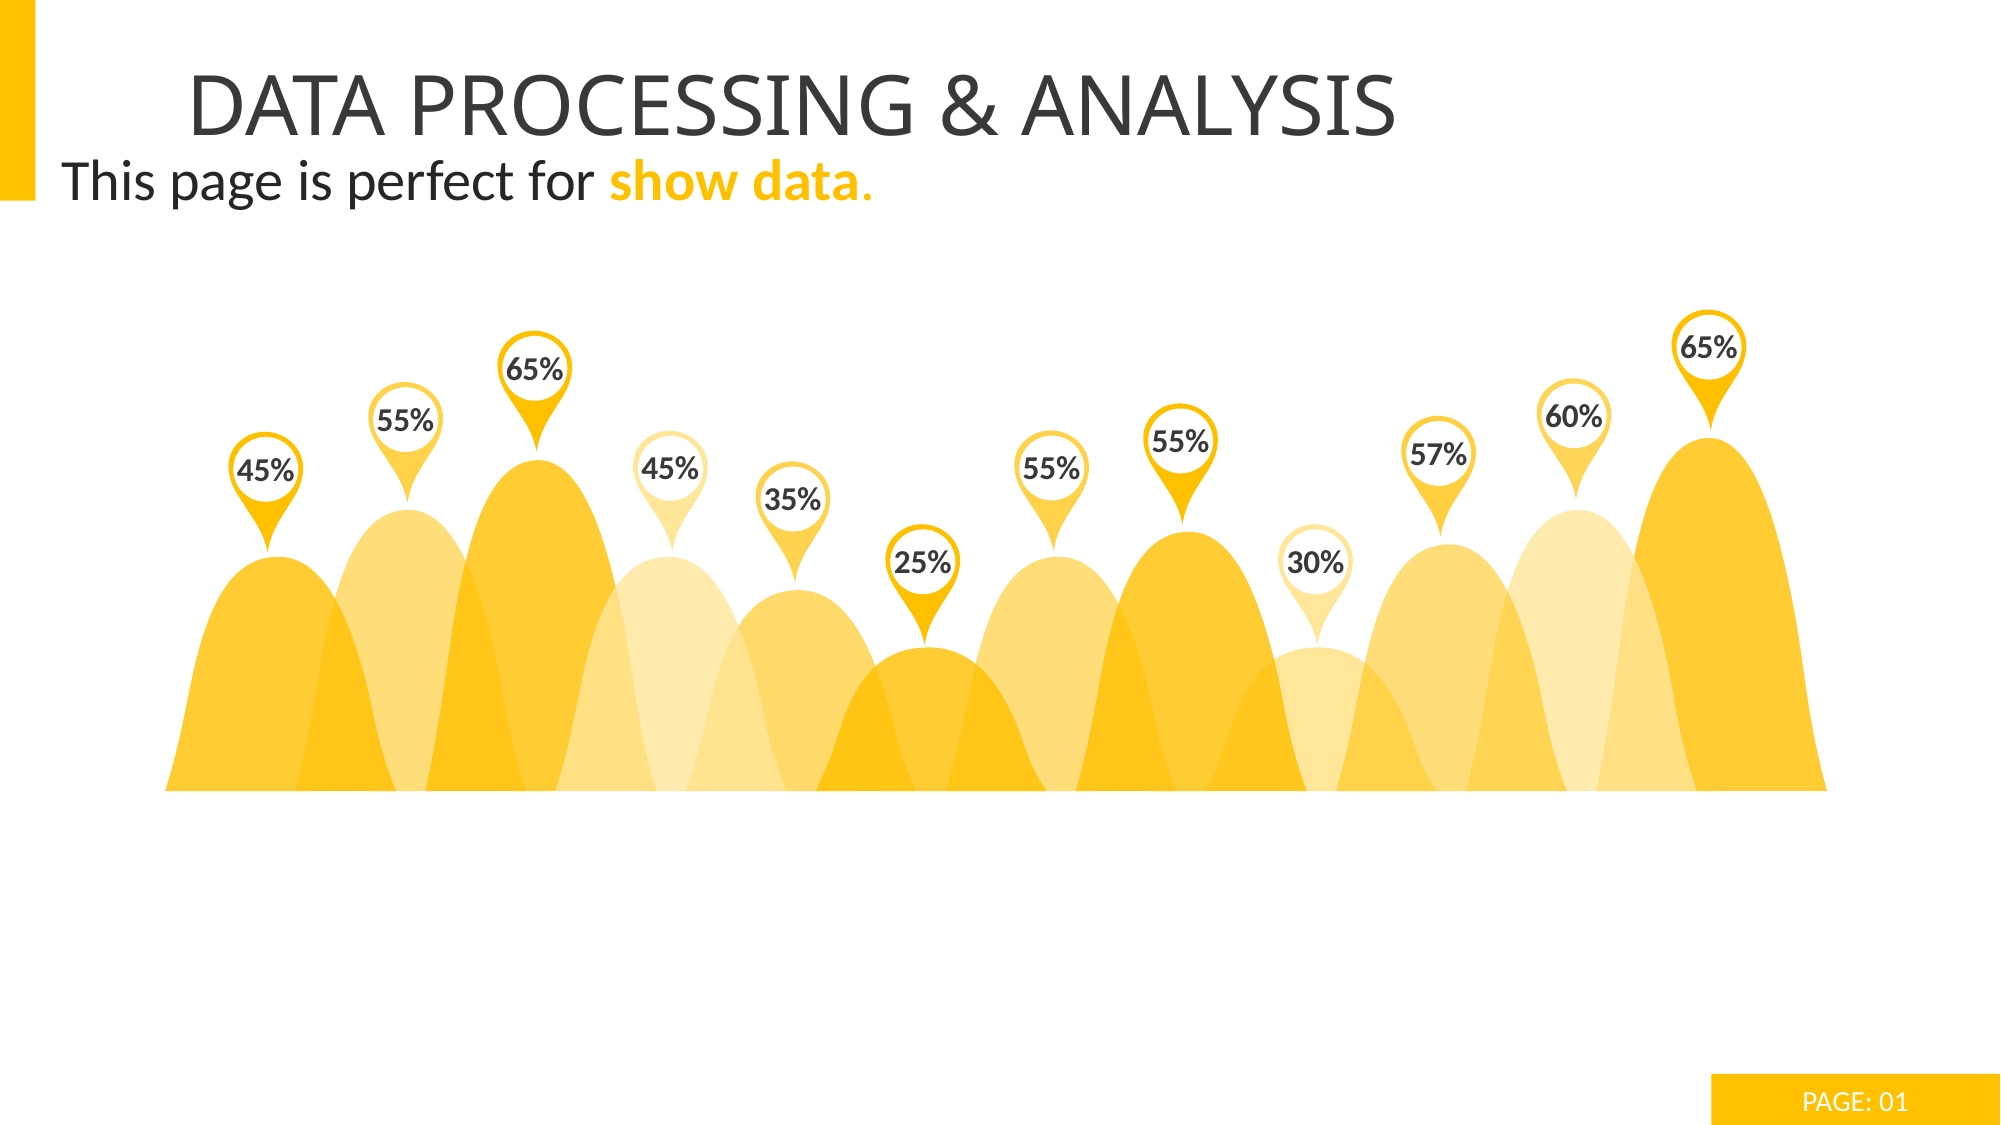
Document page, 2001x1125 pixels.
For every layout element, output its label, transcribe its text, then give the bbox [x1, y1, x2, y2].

text_box DATA PROCESSING & ANALYSIS [171, 44, 1415, 160]
text_box This page is perfect for show data. [46, 135, 891, 220]
text_box PAGE: 01 [1710, 1073, 2000, 1125]
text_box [165, 314, 1828, 792]
text_box [0, 0, 36, 202]
